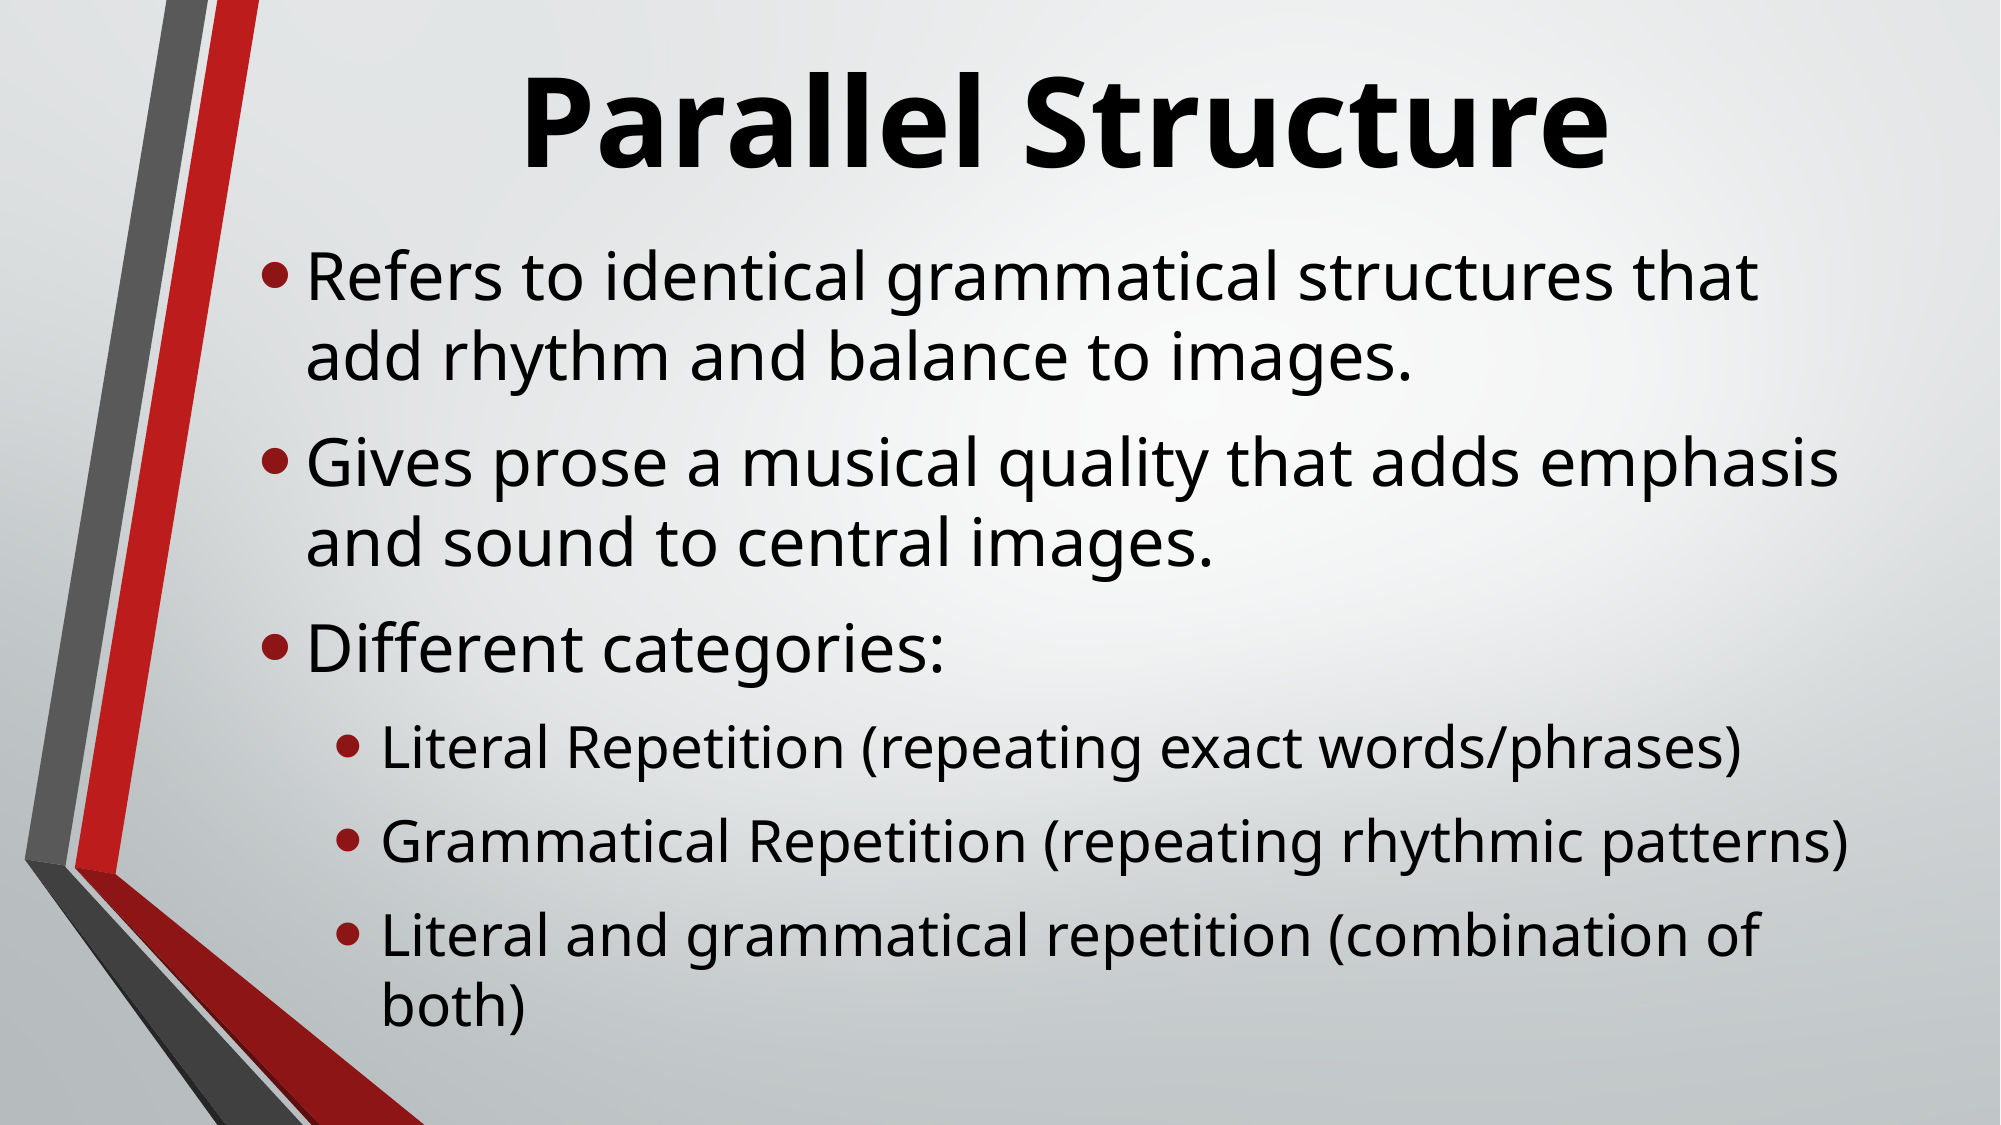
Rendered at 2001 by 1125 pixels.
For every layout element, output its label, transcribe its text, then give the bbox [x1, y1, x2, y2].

title Parallel Structure [243, 19, 1887, 200]
list Refers to identical grammatical structures that add rhythm and balance to images. Gives prose a musical quality that adds emphasis and sound to central images. Different categories: Literal Repetition (repeating exact words/phrases) Grammatical Repetition (repeating rhythmic patterns) Literal and grammatical repetition (combination of both) [243, 200, 1887, 1072]
